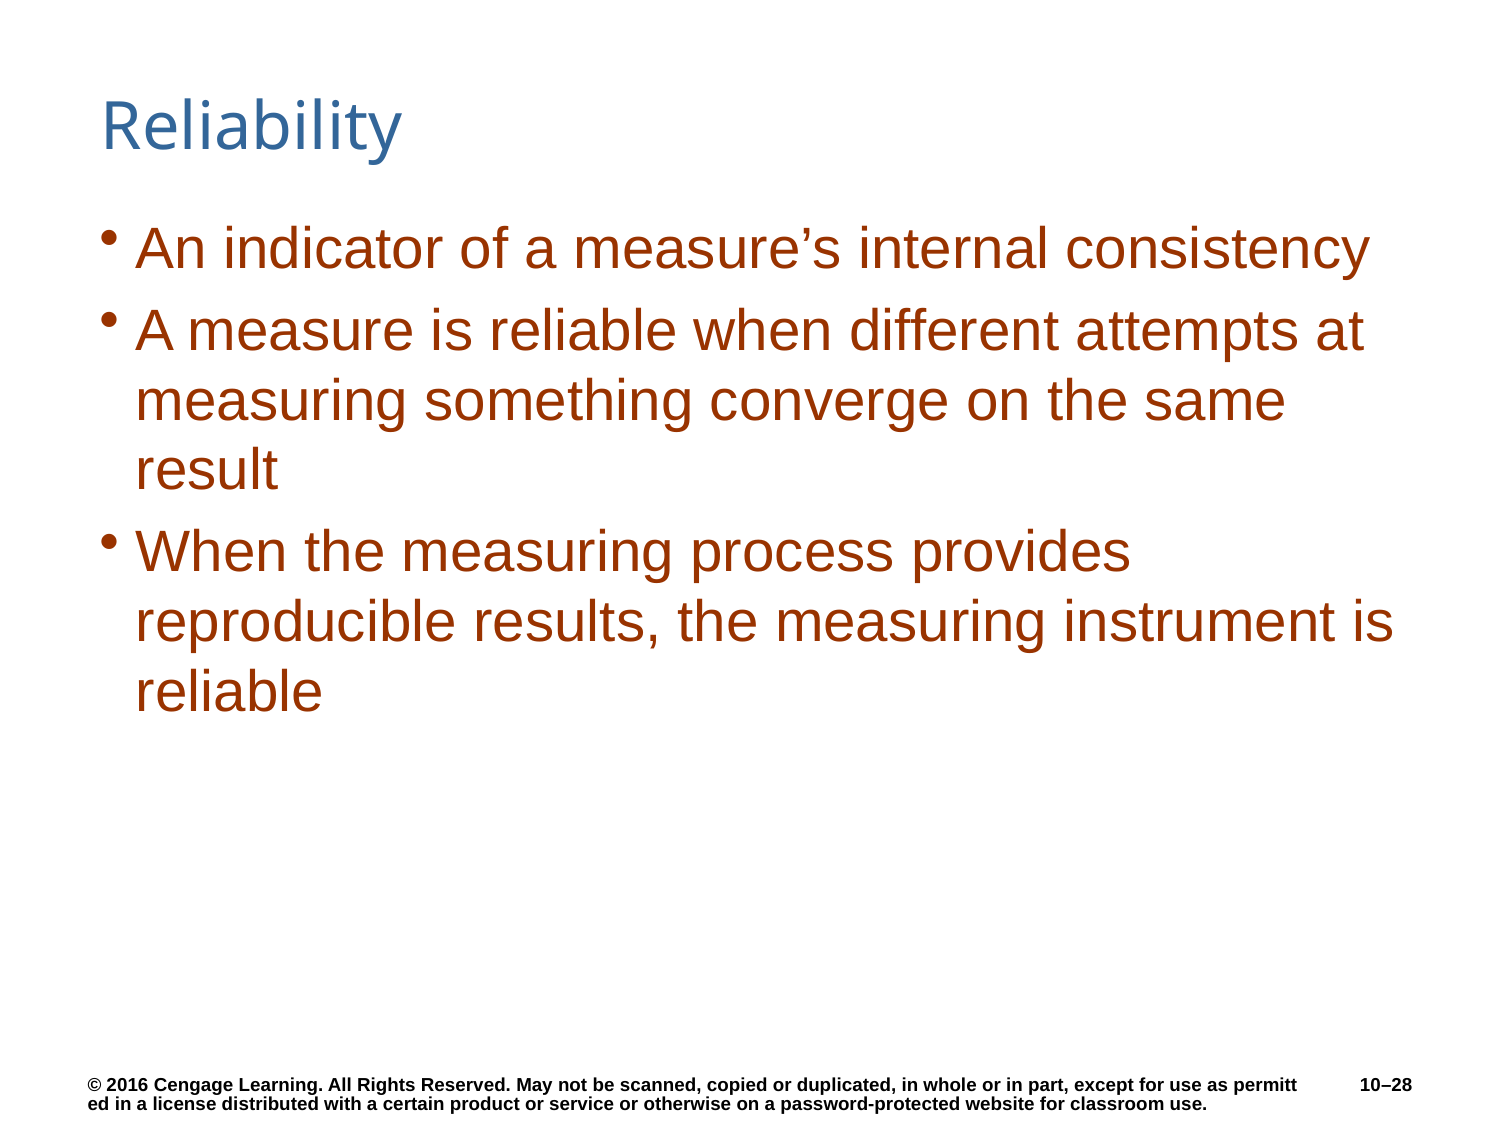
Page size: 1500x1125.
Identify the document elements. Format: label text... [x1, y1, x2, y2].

footer © 2016 Cengage Learning. All Rights Reserved. May not be scanned, copied or duplicated, in whole or in part, except for use as permitted in a license distributed with a certain product or service or otherwise on a password-protected website for classroom use. [87, 1057, 1050, 1103]
slide_number 10–28 [1050, 1042, 1413, 1103]
list An indicator of a measure’s internal consistency A measure is reliable when different attempts at measuring something converge on the same result When the measuring process provides reproducible results, the measuring instrument is reliable [84, 202, 1414, 1013]
title Reliability [85, 75, 1411, 171]
